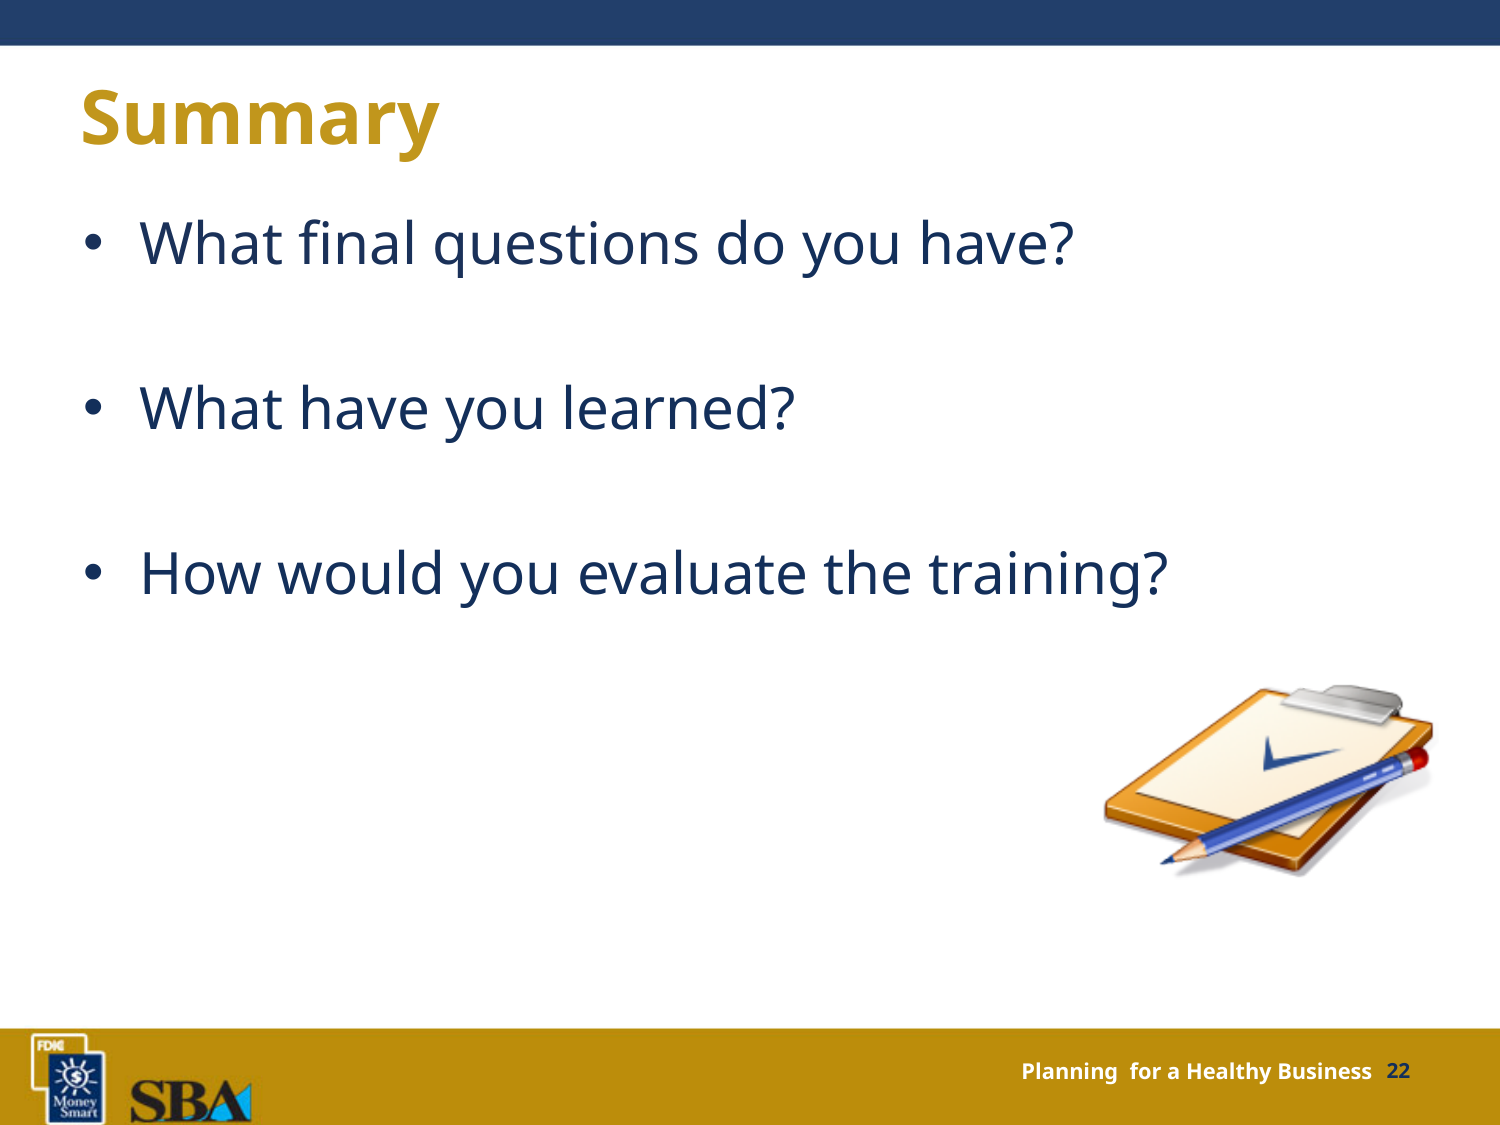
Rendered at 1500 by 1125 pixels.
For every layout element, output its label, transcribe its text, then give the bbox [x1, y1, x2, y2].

picture [0, 0, 1500, 1125]
title Summary [64, 62, 1416, 163]
list What final questions do you have? What have you learned? How would you evaluate the training? [68, 198, 1419, 900]
